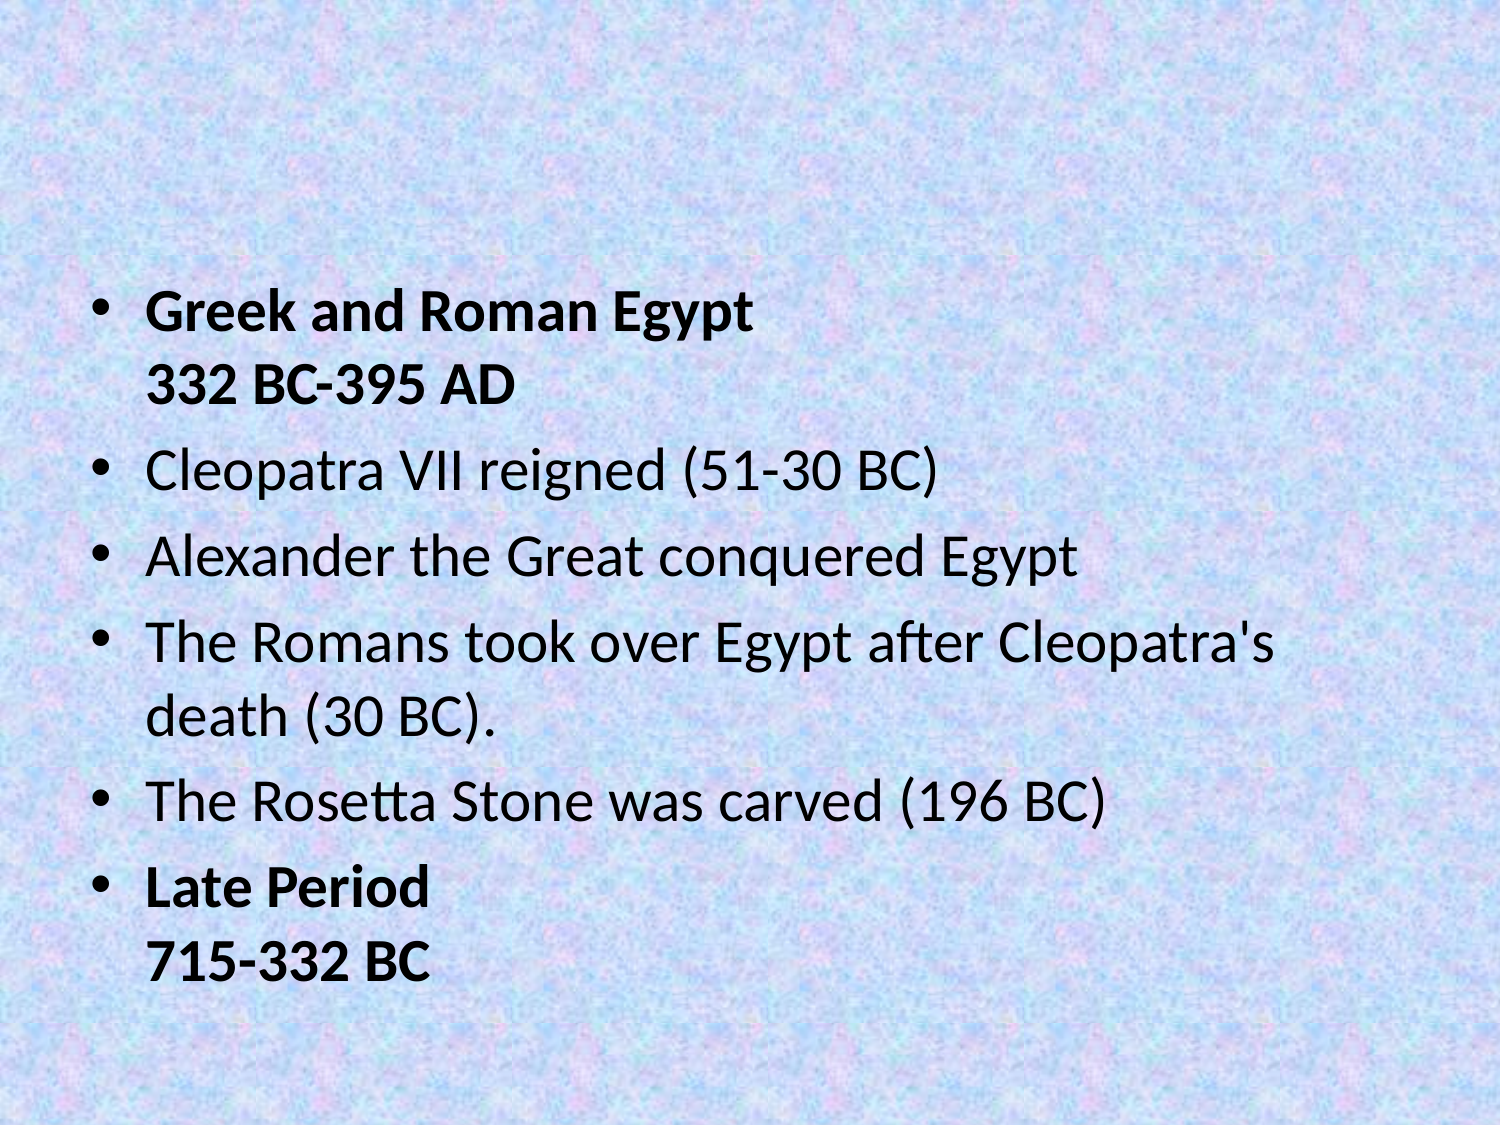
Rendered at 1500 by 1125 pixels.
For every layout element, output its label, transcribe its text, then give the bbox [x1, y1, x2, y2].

picture [0, 0, 1500, 1125]
list Greek and Roman Egypt 332 BC-395 AD Cleopatra VII reigned (51-30 BC) Alexander the Great conquered Egypt The Romans took over Egypt after Cleopatra's death (30 BC). The Rosetta Stone was carved (196 BC) Late Period 715-332 BC [75, 262, 1425, 1005]
